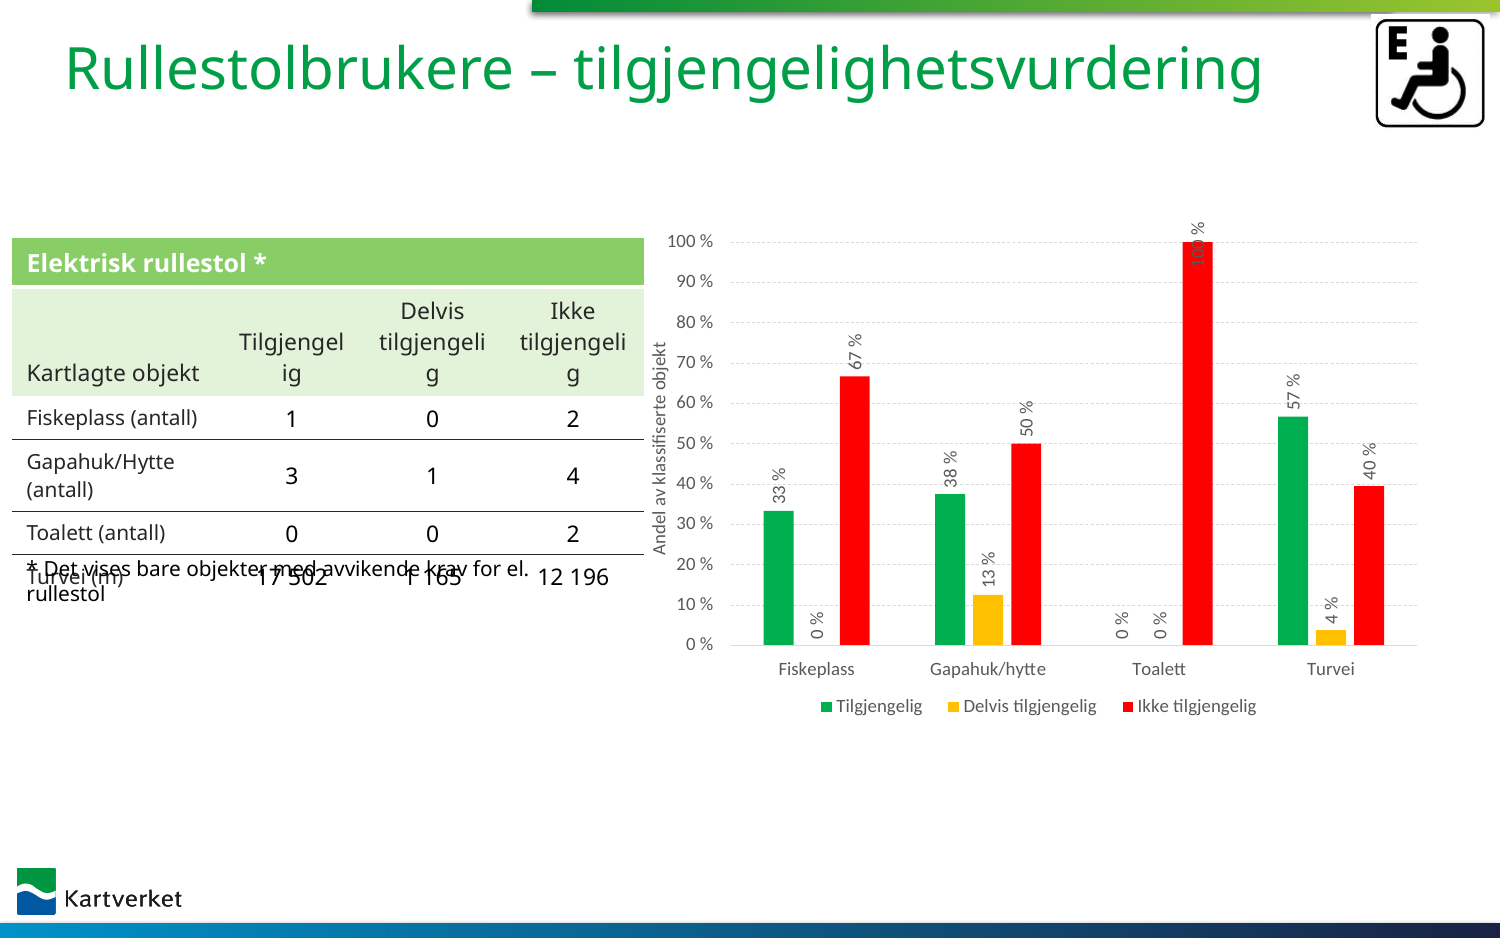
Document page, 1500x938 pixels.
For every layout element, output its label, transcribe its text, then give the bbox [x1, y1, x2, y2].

text_box * Det vises bare objekter med avvikende krav for el. rullestol [11, 548, 597, 613]
table_cell Delvis tilgjengelig [362, 289, 503, 396]
table_cell 3 [222, 440, 362, 511]
table_cell 0 [362, 396, 503, 439]
table_cell 4 [503, 440, 638, 511]
table_cell Tilgjengelig [222, 289, 362, 396]
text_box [1371, 13, 1491, 133]
table_cell 0 [222, 512, 362, 548]
table_cell Ikke tilgjengelig [503, 289, 638, 396]
table_cell 0 [362, 512, 503, 548]
table_header Elektrisk rullestol * [12, 238, 638, 285]
table_cell Gapahuk/Hytte (antall) [12, 440, 222, 511]
table_cell 2 [503, 396, 638, 439]
picture [643, 218, 1428, 728]
table_cell 12 196 [597, 555, 638, 598]
table_cell 2 [503, 512, 638, 554]
table_cell Toalett (antall) [12, 512, 222, 548]
table_cell Fiskeplass (antall) [12, 396, 222, 439]
table_cell 1 [362, 440, 503, 511]
text_box Rullestolbrukere – tilgjengelighetsvurdering [49, 12, 1372, 109]
table_cell Kartlagte objekt [12, 289, 222, 396]
table_cell 1 [222, 396, 362, 439]
